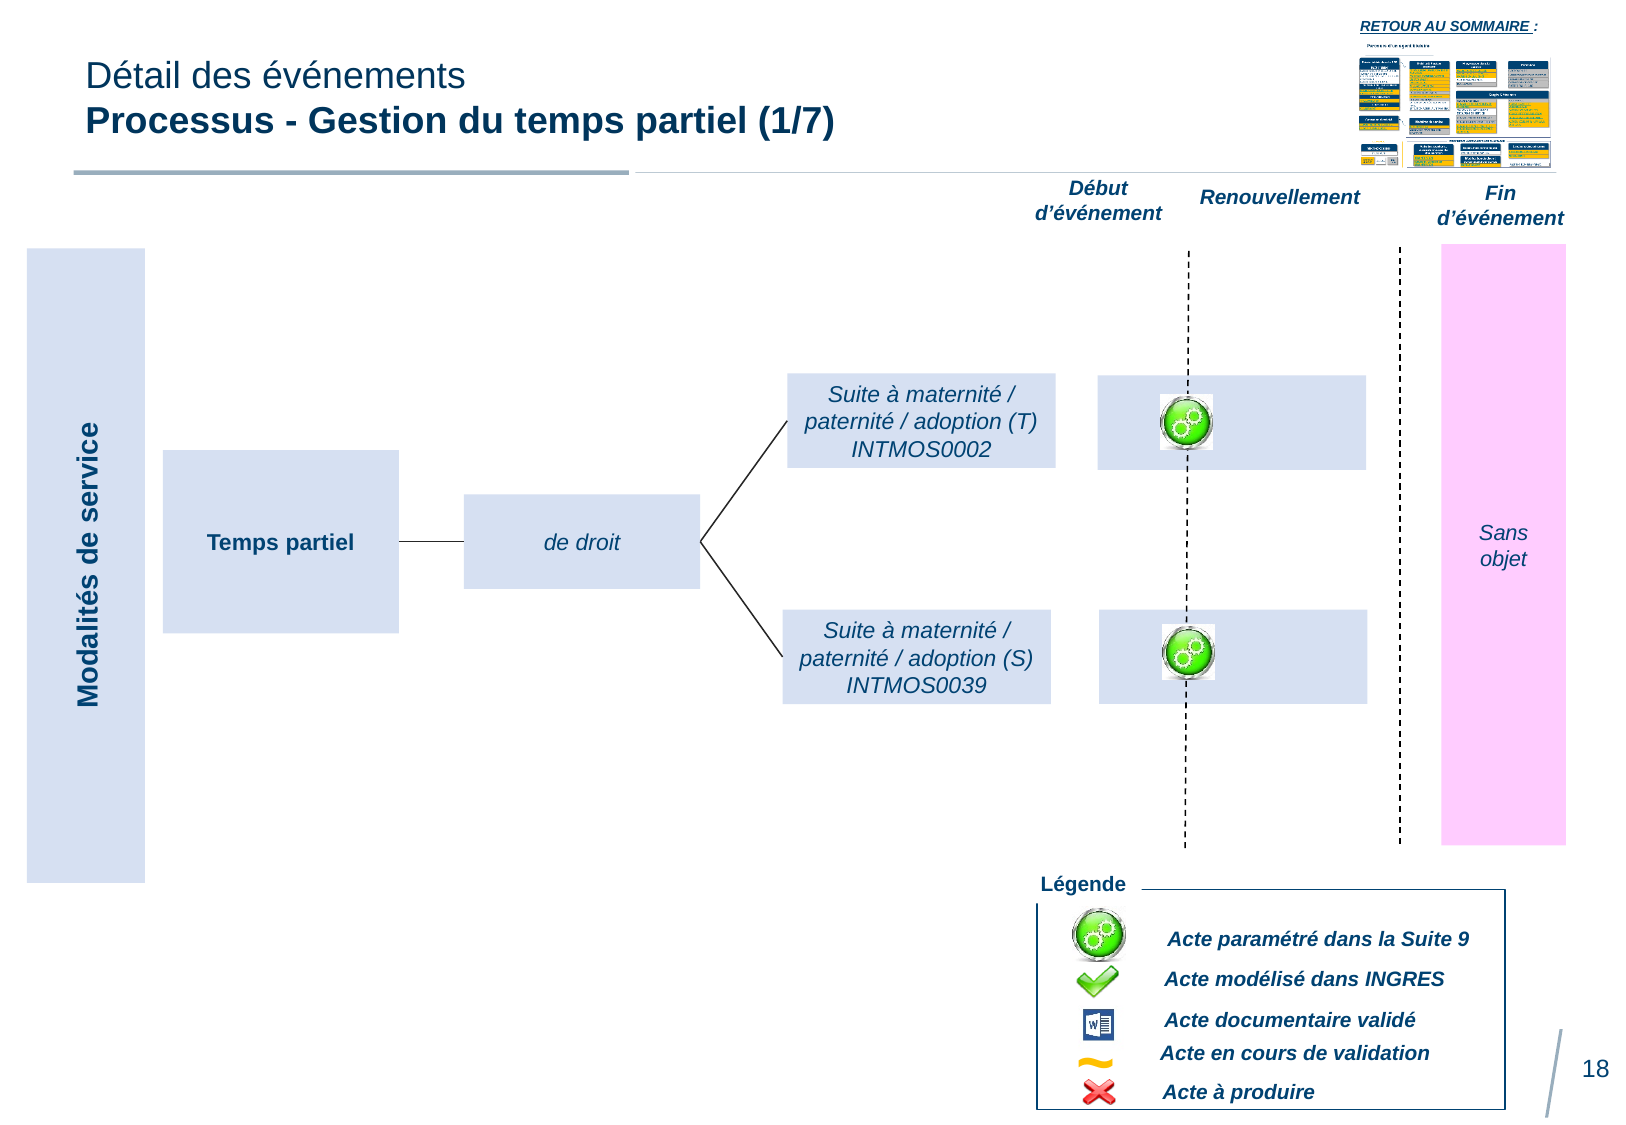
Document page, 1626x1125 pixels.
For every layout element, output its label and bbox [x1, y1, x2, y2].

picture [1162, 624, 1215, 680]
picture [1160, 394, 1213, 450]
picture [1082, 1079, 1116, 1105]
picture [1359, 40, 1553, 168]
picture [1067, 906, 1128, 1055]
